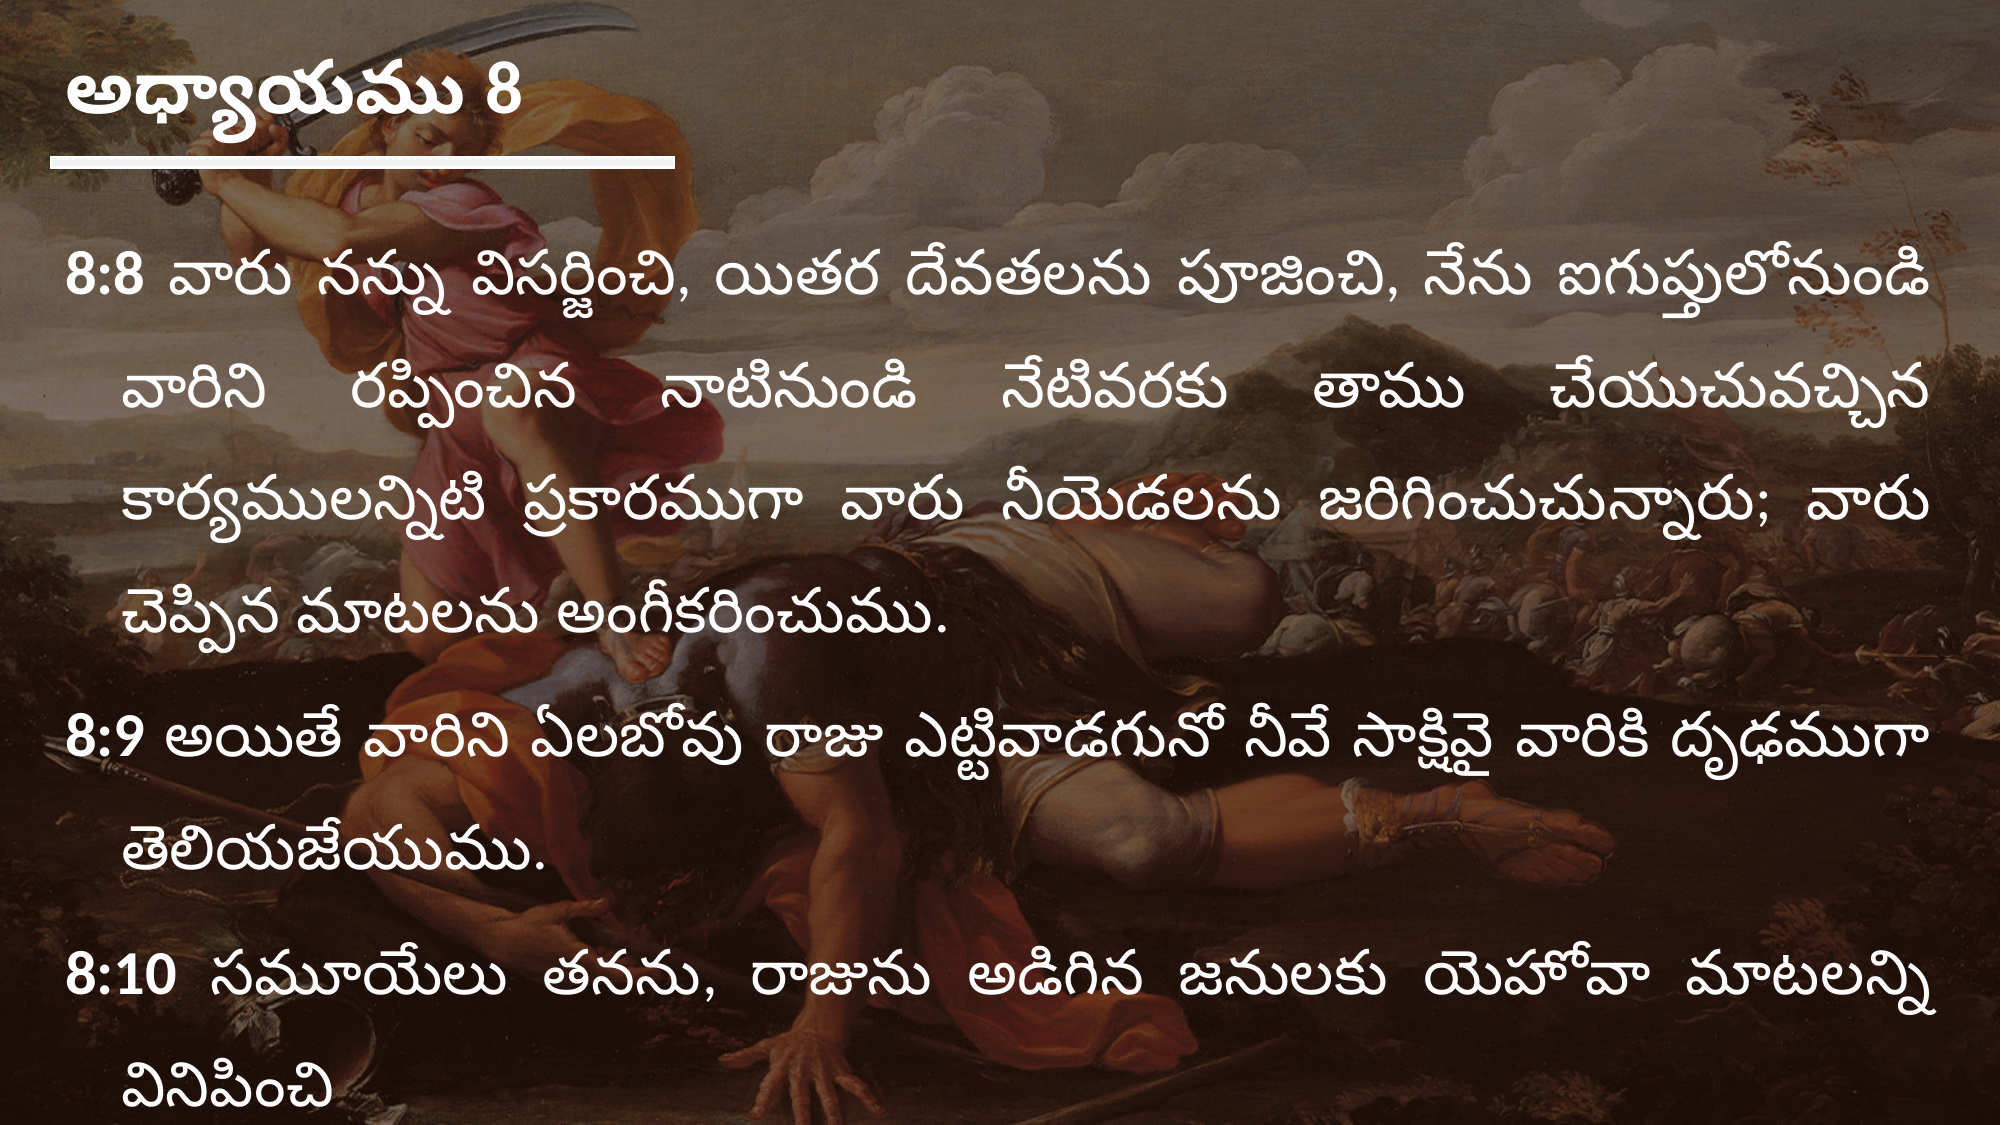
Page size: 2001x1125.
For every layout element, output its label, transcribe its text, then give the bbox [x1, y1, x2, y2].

picture [0, 0, 2000, 1125]
title అధ్యాయము 8 [50, 0, 1925, 167]
list 8:8 వారు నన్ను విసర్జించి, యితర దేవతలను పూజించి, నేను ఐగుప్తులోనుండి వారిని రప్పించిన నాటినుండి నేటివరకు తాము చేయుచువచ్చిన కార్యములన్నిటి ప్రకారముగా వారు నీయెడలను జరిగించుచున్నారు; వారు చెప్పిన మాటలను అంగీకరించుము. 8:9 అయితే వారిని ఏలబోవు రాజు ఎట్టివాడగునో నీవే సాక్షివై వారికి దృఢముగా తెలియజేయుము. 8:10 సమూయేలు తనను, రాజును అడిగిన జనులకు యెహోవా మాటలన్ని వినిపించి [50, 187, 1946, 1063]
